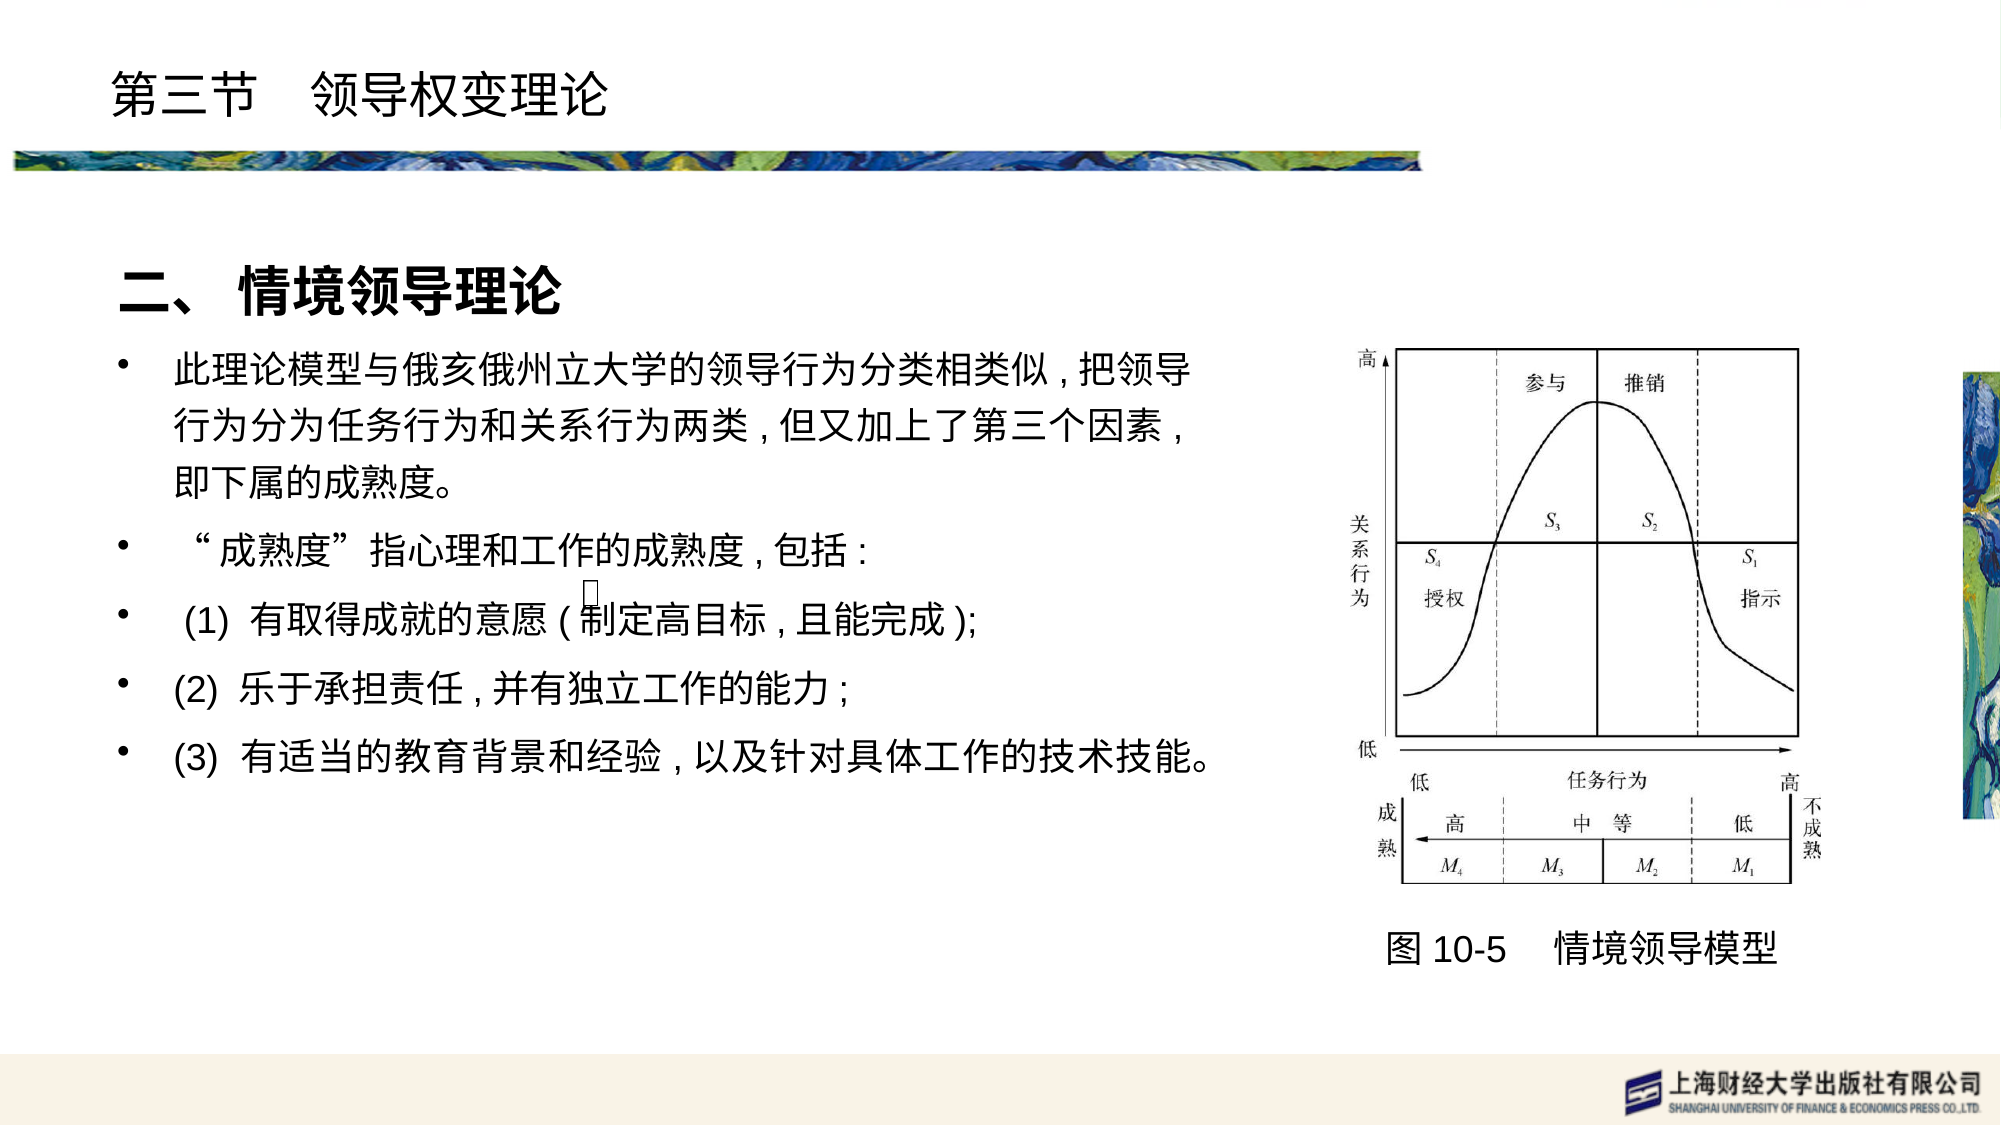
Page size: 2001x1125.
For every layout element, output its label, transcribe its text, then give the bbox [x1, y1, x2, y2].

picture [0, 0, 2001, 1125]
title 第三节 领导权变理论 [94, 42, 1451, 146]
text_box 图10-5 情境领导模型 [1293, 917, 1834, 978]
list 二、 情境领导理论 此理论模型与俄亥俄州立大学的领导行为分类相类似,把领导行为分为任务行为和关系行为两类,但又加上了第三个因素,即下属的成熟度。 “成熟度”指心理和工作的成熟度,包括: (1) 有取得成就的意愿(制定高目标,且能完成); (2) 乐于承担责任,并有独立工作的能力; (3) 有适当的教育背景和经验,以及针对具体工作的技术技能。 [102, 233, 1208, 1032]
